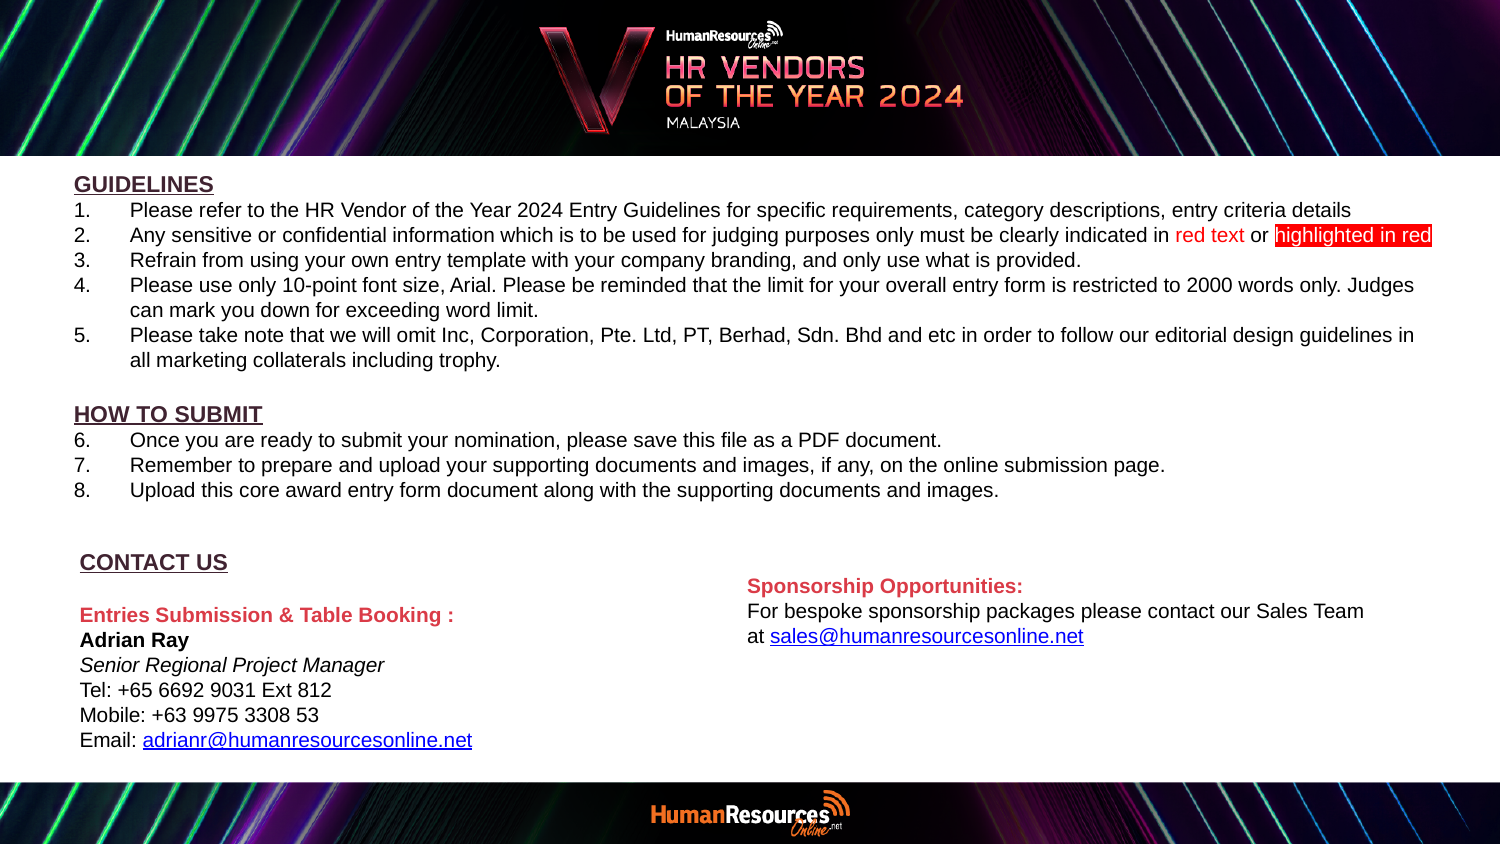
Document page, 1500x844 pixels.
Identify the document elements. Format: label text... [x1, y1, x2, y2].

text_box CONTACT US Entries Submission & Table Booking : Adrian Ray Senior Regional Project Manager Tel: +65 6692 9031 Ext 812 Mobile: +63 9975 3308 53 Email: adrianr@humanresourcesonline.net Sponsorship Opportunities: For bespoke sponsorship packages please contact our Sales Team at sales@humanresourcesonline.net [64, 540, 1430, 844]
text_box GUIDELINES Please refer to the HR Vendor of the Year 2024 Entry Guidelines for specific requirements, category descriptions, entry criteria details Any sensitive or confidential information which is to be used for judging purposes only must be clearly indicated in red text or highlighted in red Refrain from using your own entry template with your company branding, and only use what is provided. Please use only 10-point font size, Arial. Please be reminded that the limit for your overall entry form is restricted to 2000 words only. Judges can mark you down for exceeding word limit. Please take note that we will omit Inc, Corporation, Pte. Ltd, PT, Berhad, Sdn. Bhd and etc in order to follow our editorial design guidelines in all marketing collaterals including trophy. HOW TO SUBMIT Once you are ready to submit your nomination, please save this file as a PDF document. Remember to prepare and upload your supporting documents and images, if any, on the online submission page. Upload this core award entry form document along with the supporting documents and images. [58, 161, 1447, 509]
picture [0, 0, 1500, 844]
